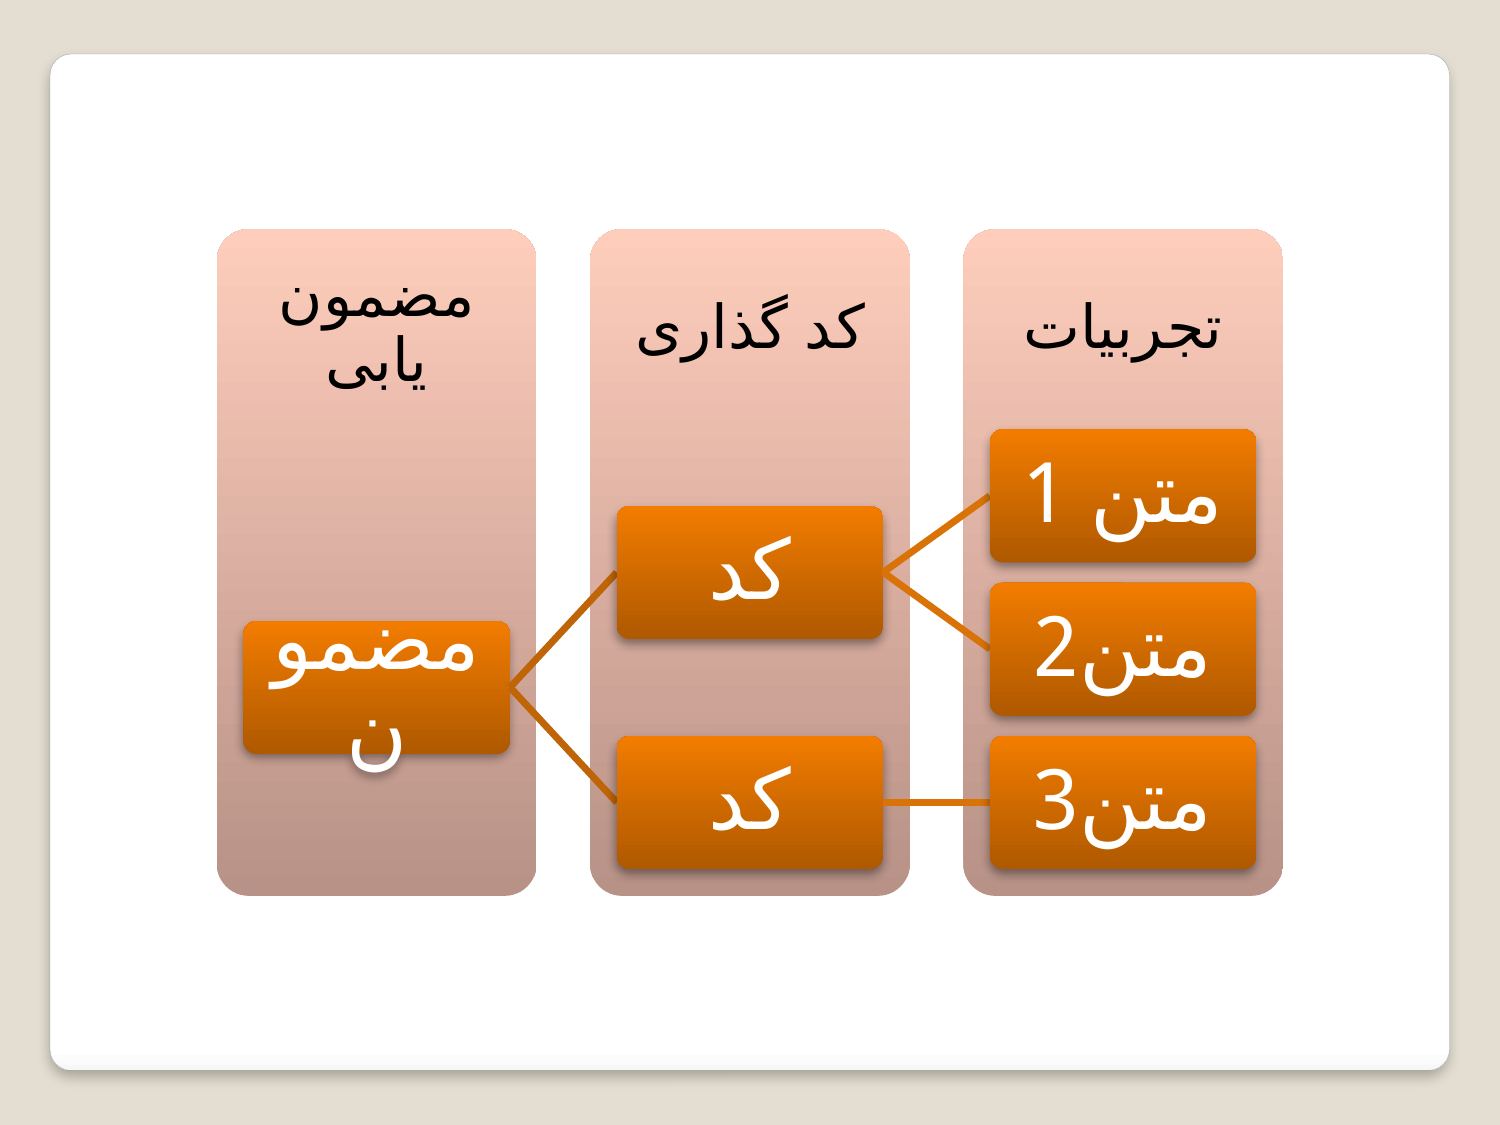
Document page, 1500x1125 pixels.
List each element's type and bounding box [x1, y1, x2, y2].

text_box [87, 228, 1413, 897]
